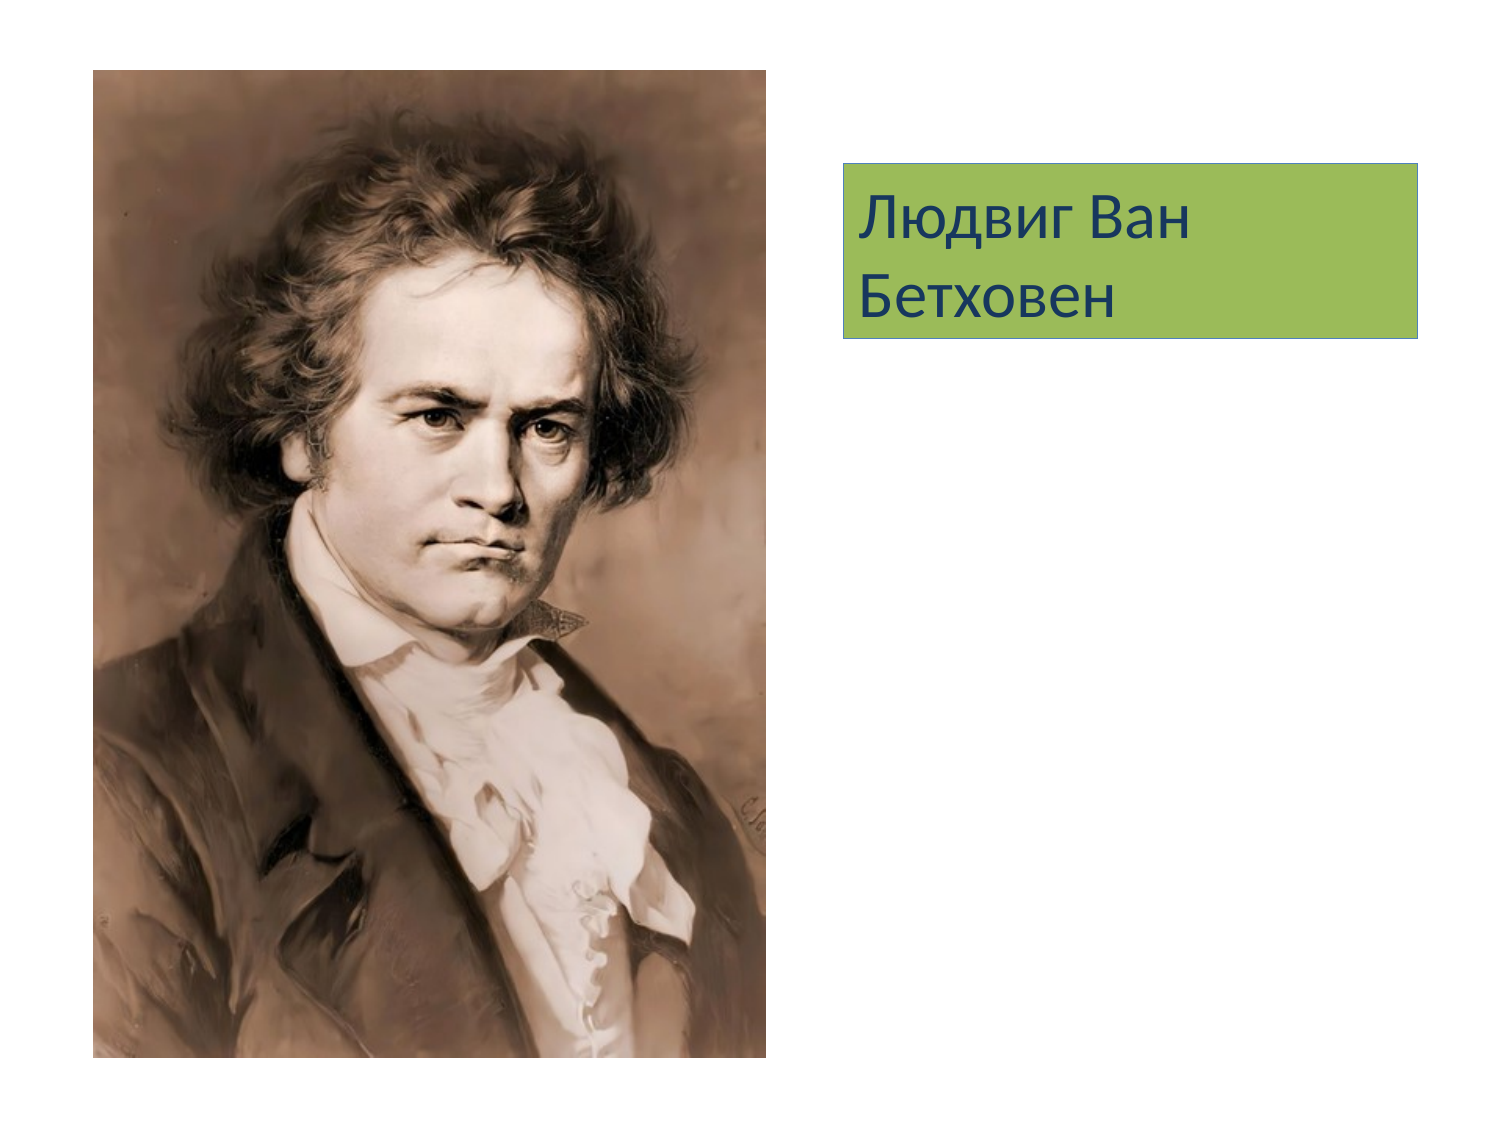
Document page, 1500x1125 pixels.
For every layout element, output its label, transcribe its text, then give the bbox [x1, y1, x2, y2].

picture [93, 70, 766, 1059]
text_box Людвиг Ван Бетховен [843, 163, 1418, 339]
